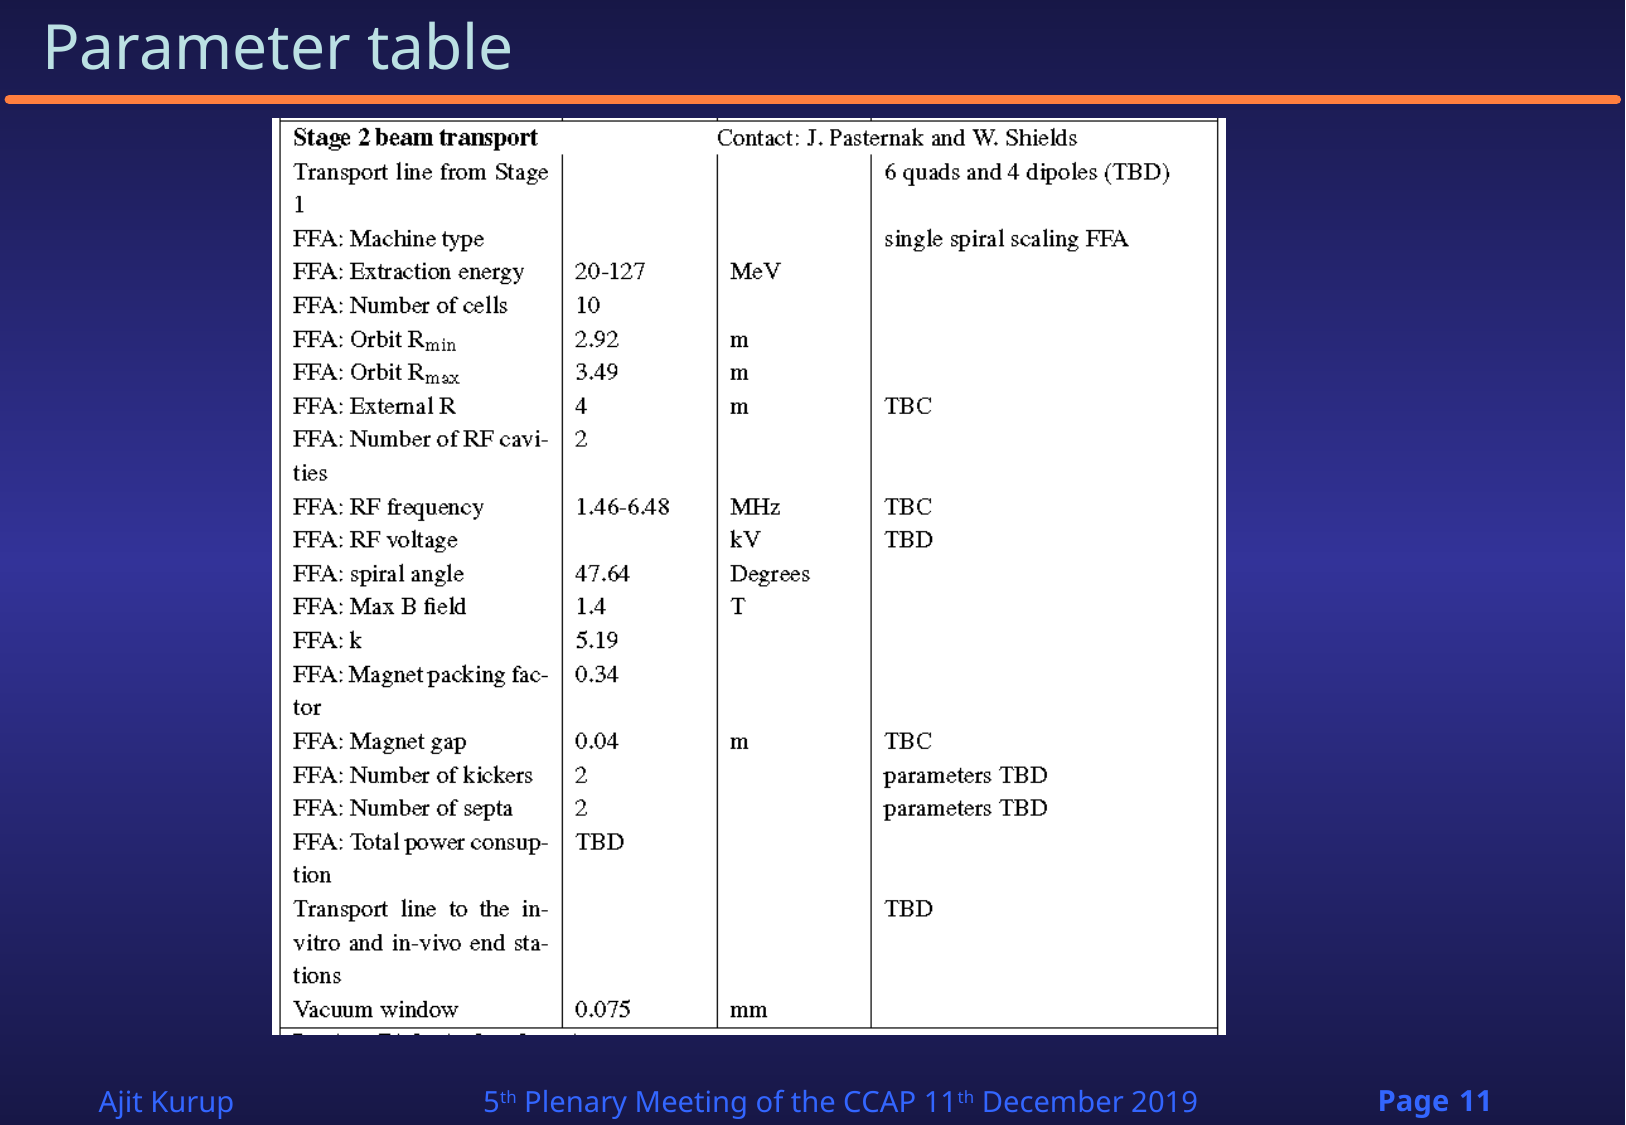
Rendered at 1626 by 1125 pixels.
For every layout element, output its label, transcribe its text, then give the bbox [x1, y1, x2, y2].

picture [272, 118, 1226, 1036]
title Parameter table [27, 0, 1490, 90]
